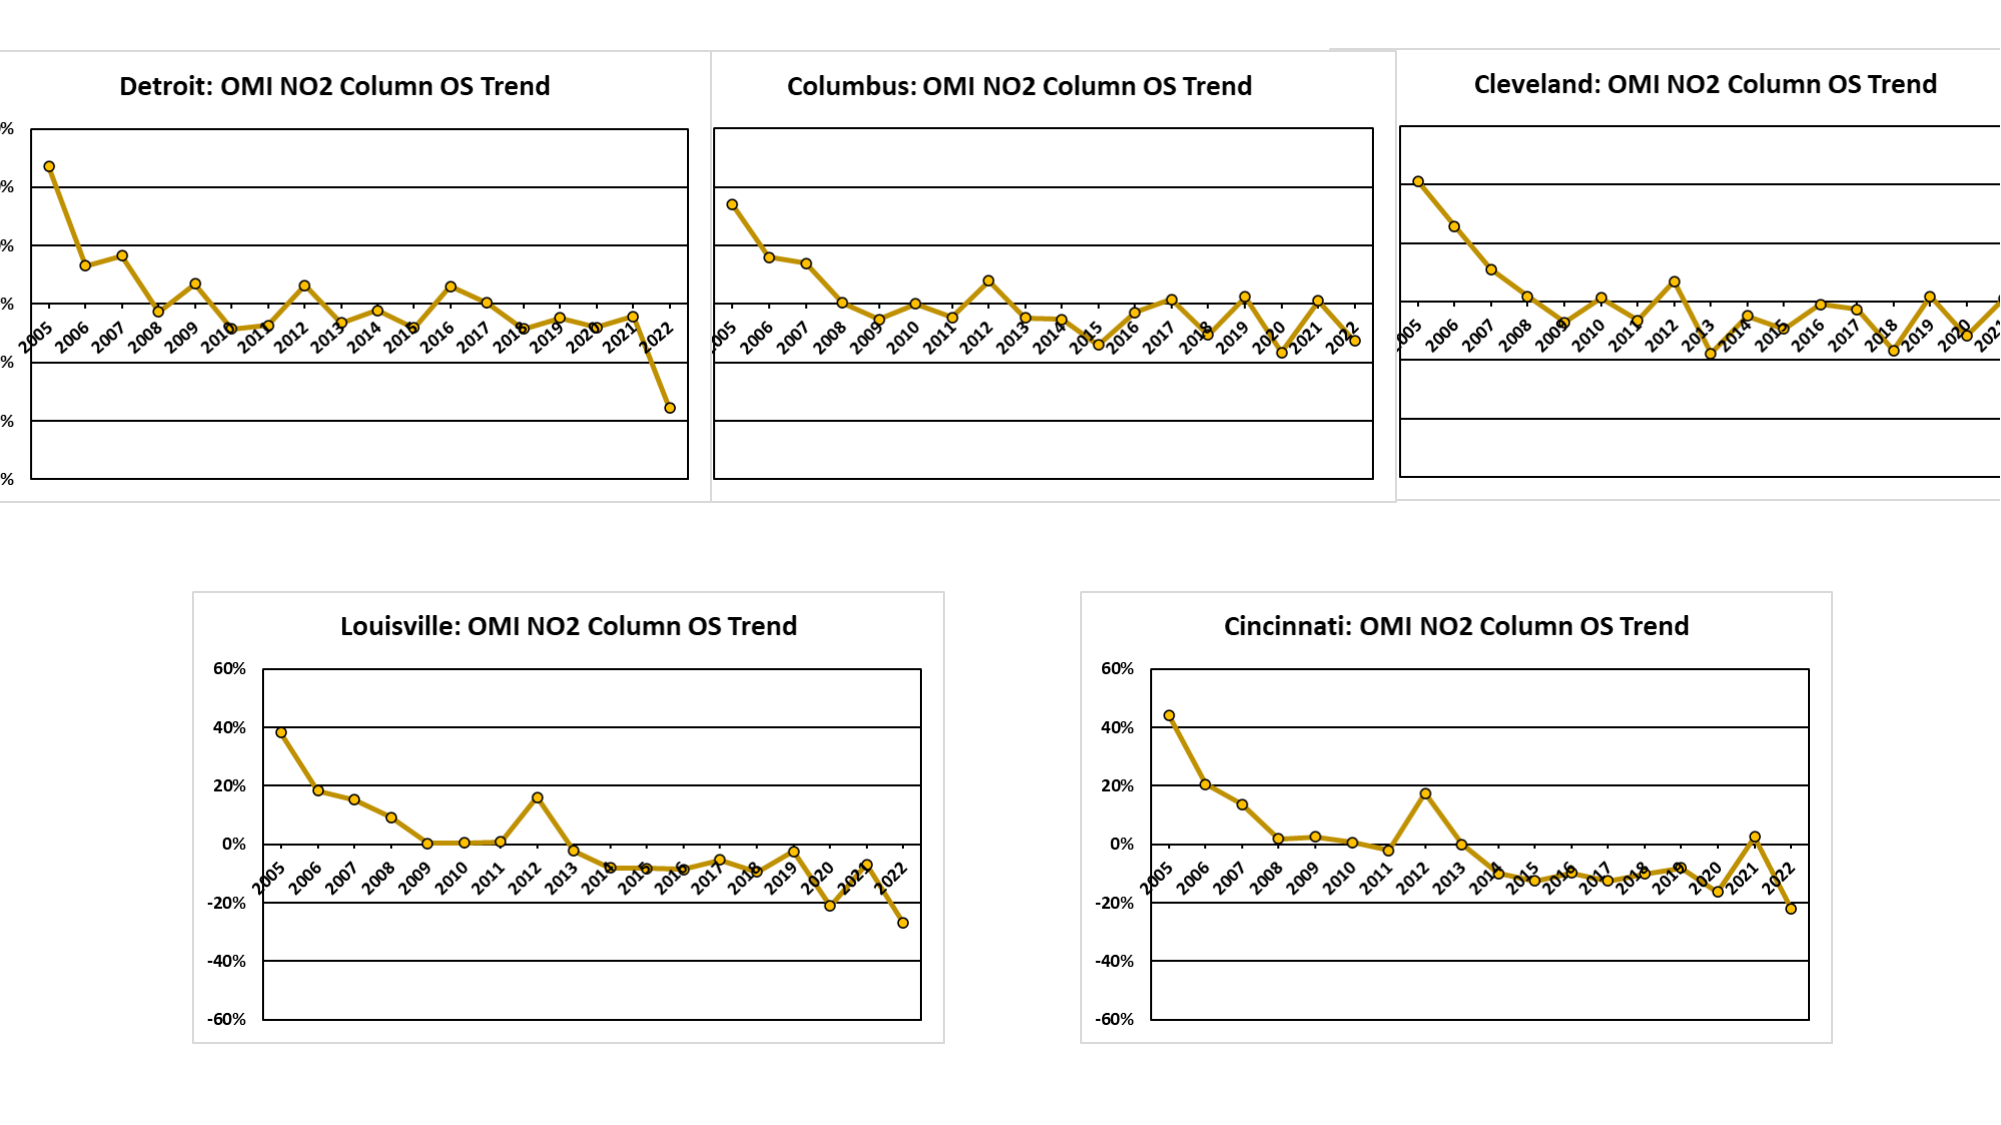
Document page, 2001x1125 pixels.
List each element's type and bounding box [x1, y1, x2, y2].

picture [192, 591, 945, 1044]
picture [1080, 591, 1833, 1044]
picture [0, 48, 2000, 503]
